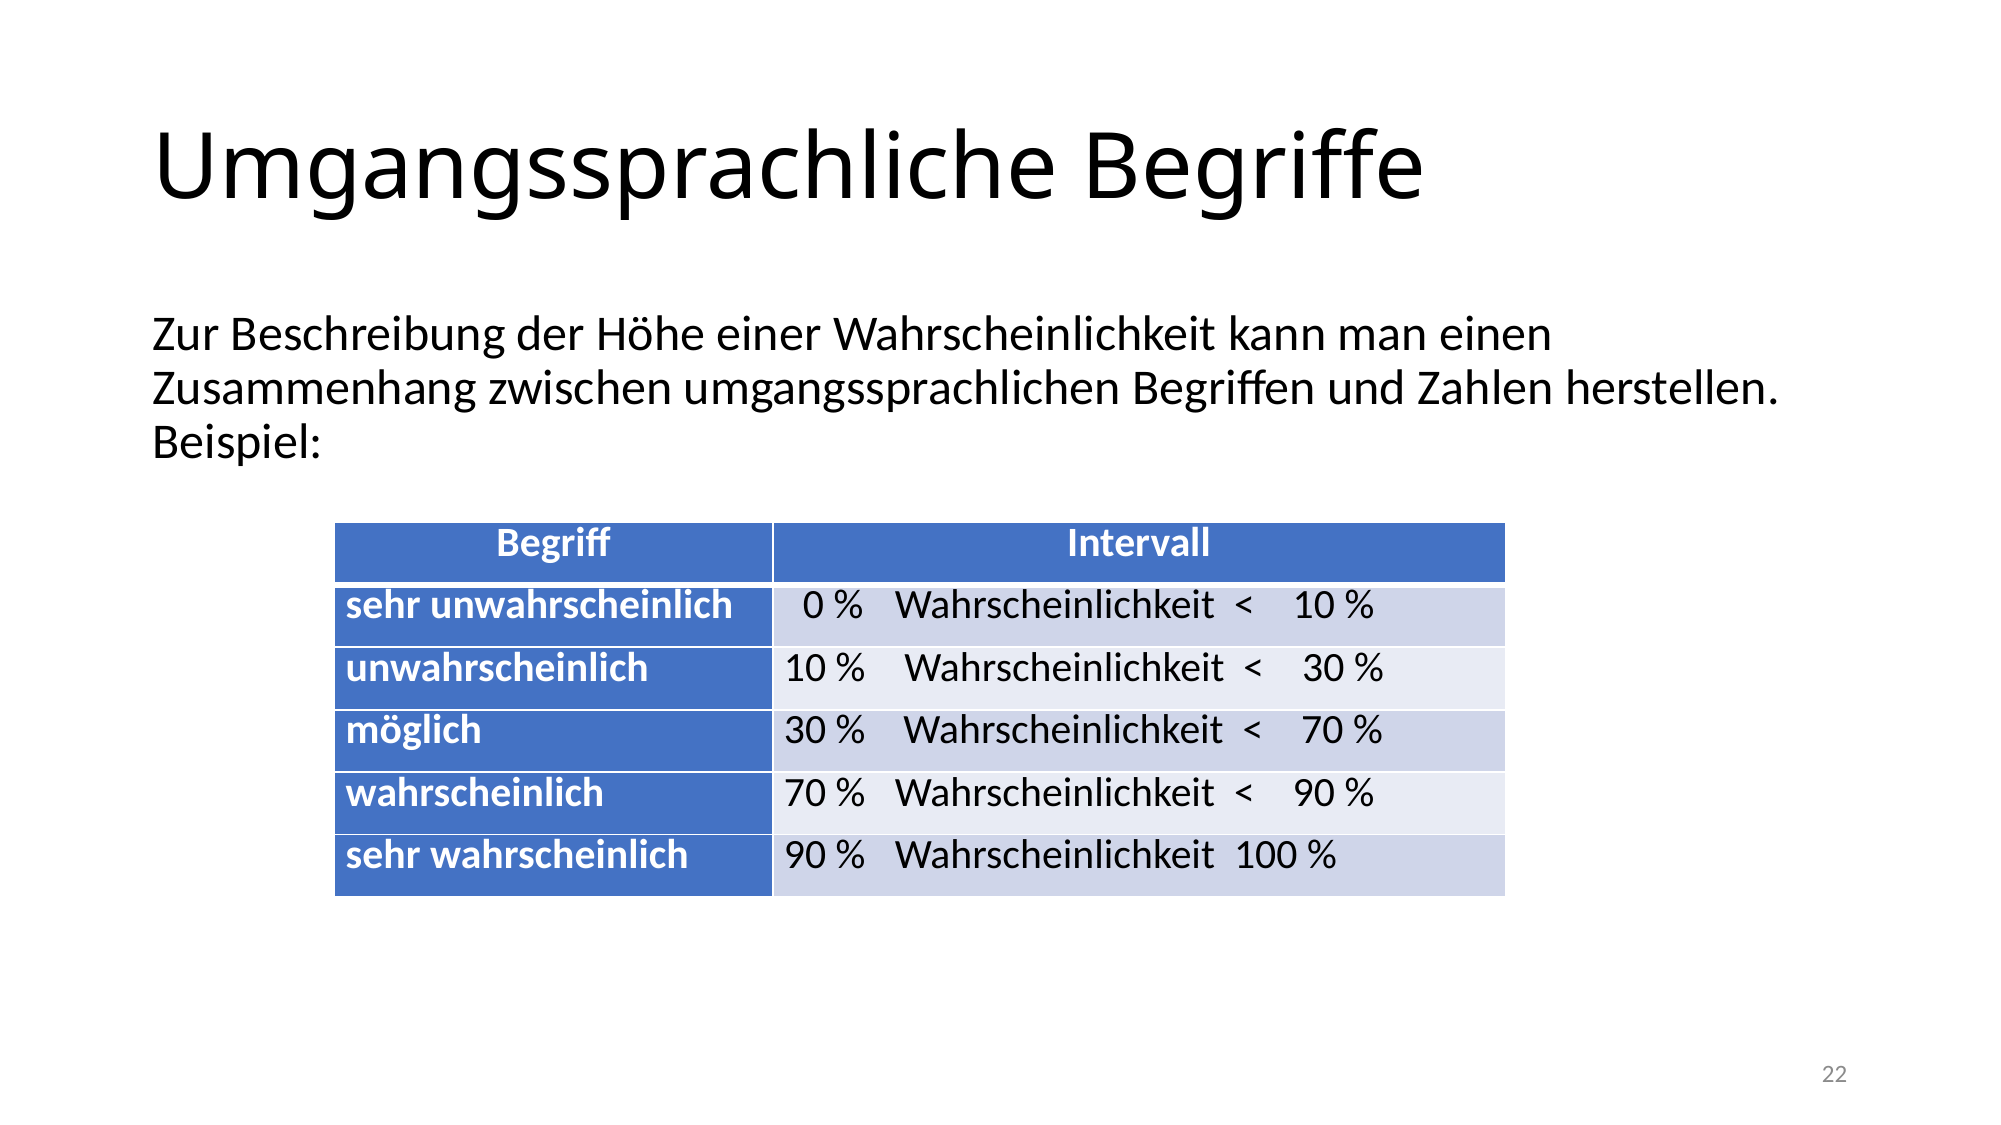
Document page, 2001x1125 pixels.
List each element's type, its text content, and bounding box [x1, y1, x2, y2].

list Zur Beschreibung der Höhe einer Wahrscheinlichkeit kann man einen Zusammenhang zwischen umgangssprachlichen Begriffen und Zahlen herstellen. Beispiel: [137, 299, 1863, 1014]
slide_number 22 [1412, 1042, 1863, 1103]
title Umgangssprachliche Begriffe [137, 59, 1863, 278]
